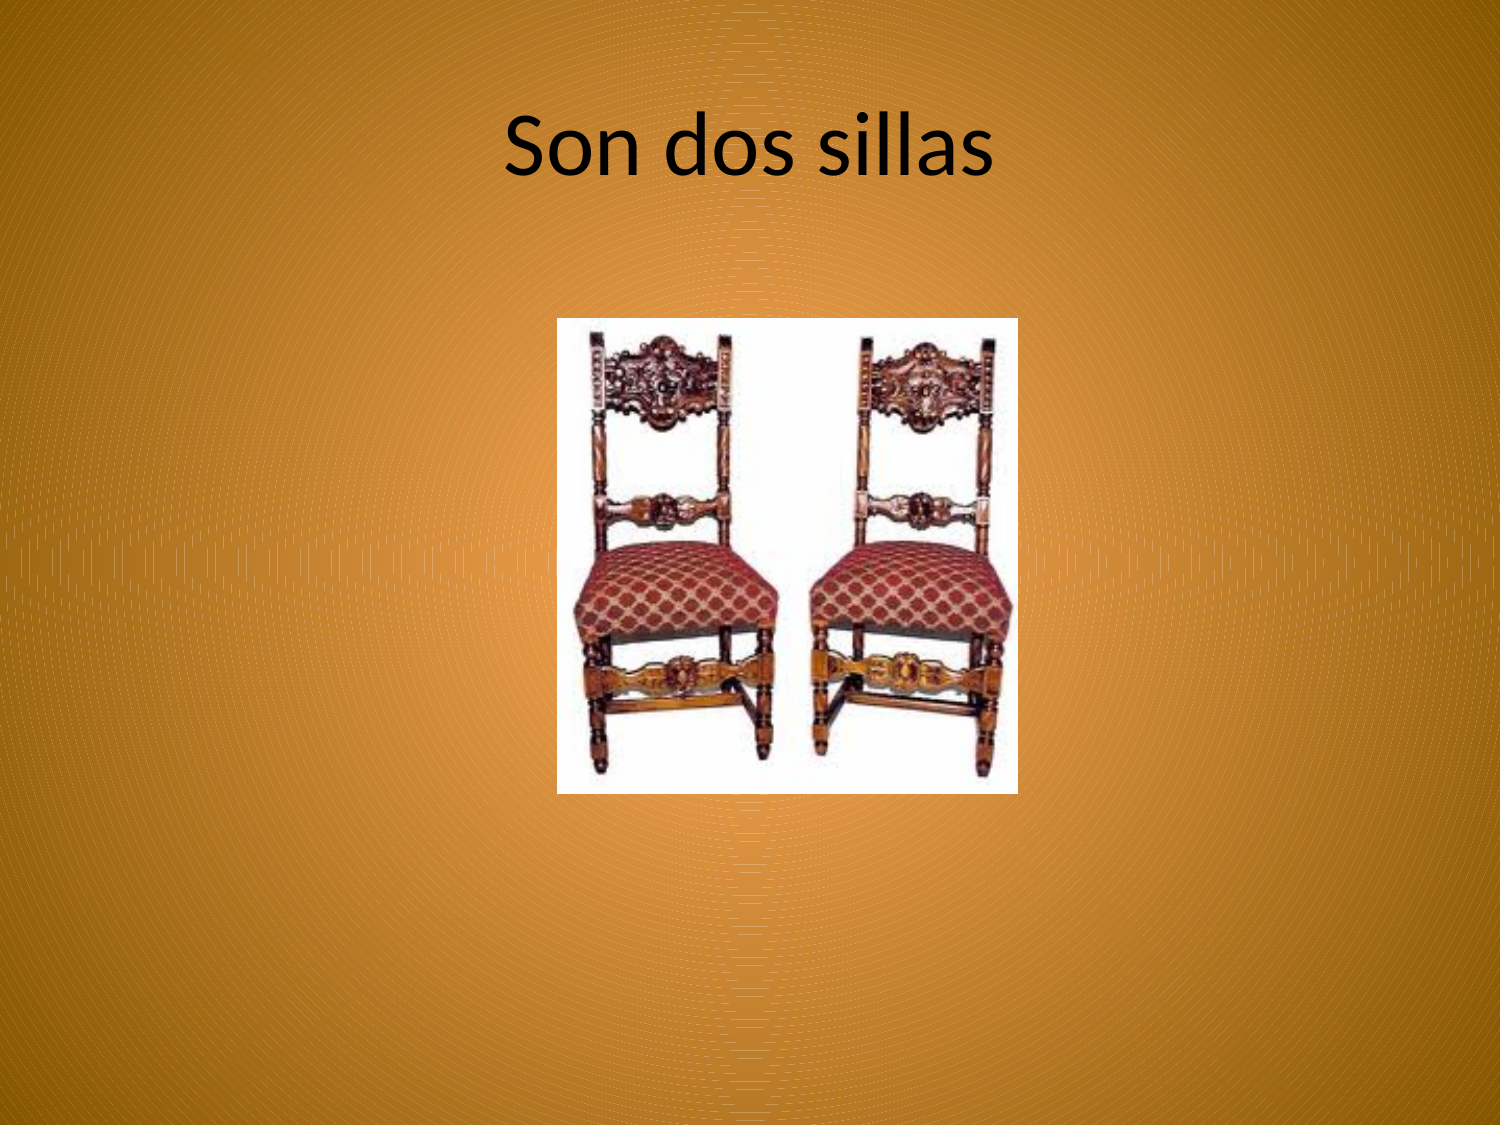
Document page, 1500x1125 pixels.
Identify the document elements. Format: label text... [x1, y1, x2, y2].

title Son dos sillas [75, 45, 1425, 233]
picture [557, 318, 1018, 795]
